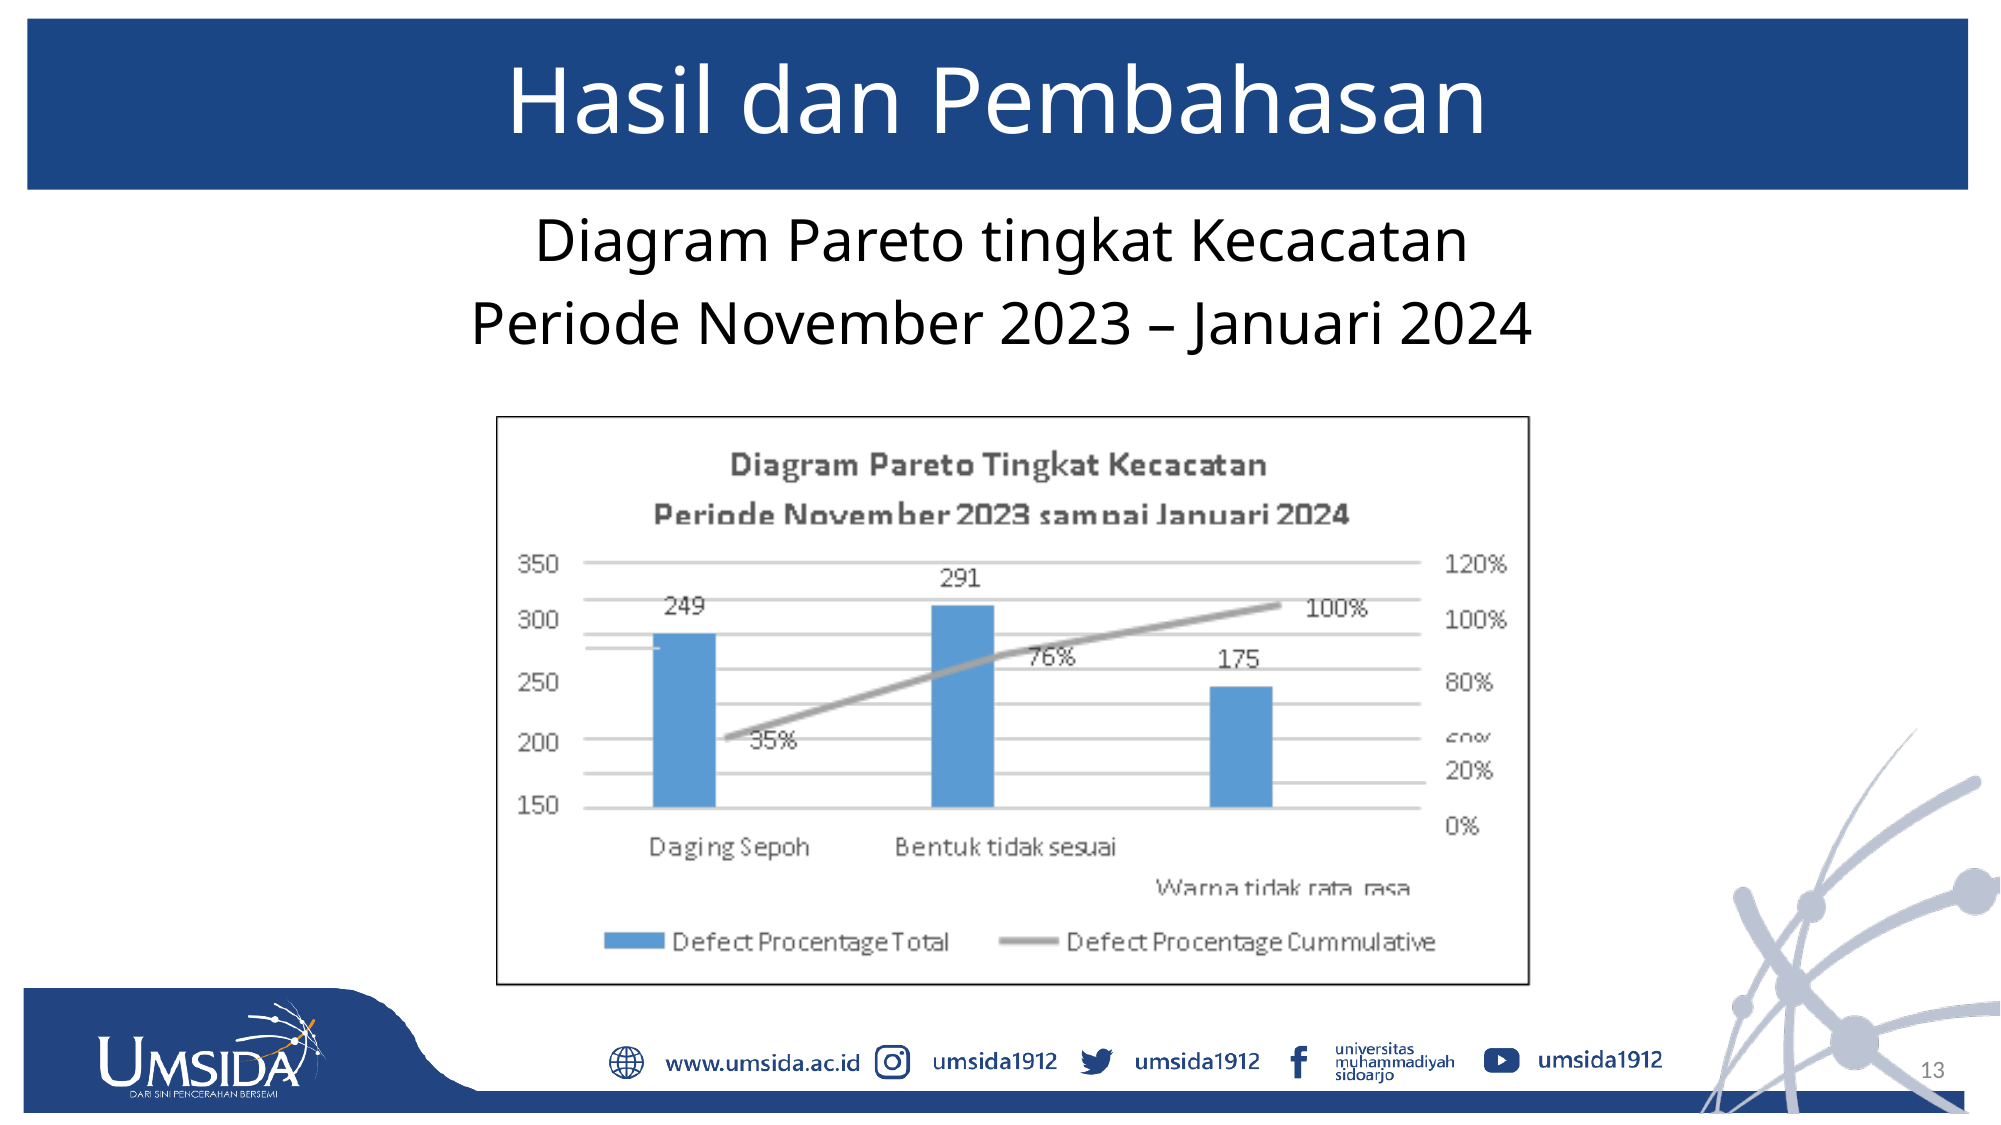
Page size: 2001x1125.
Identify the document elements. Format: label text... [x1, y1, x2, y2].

list Diagram Pareto tingkat Kecacatan Periode November 2023 – Januari 2024 [27, 203, 1969, 1039]
title Hasil dan Pembahasan [27, 18, 1969, 190]
picture [496, 415, 1533, 992]
picture [23, 51, 2001, 1114]
